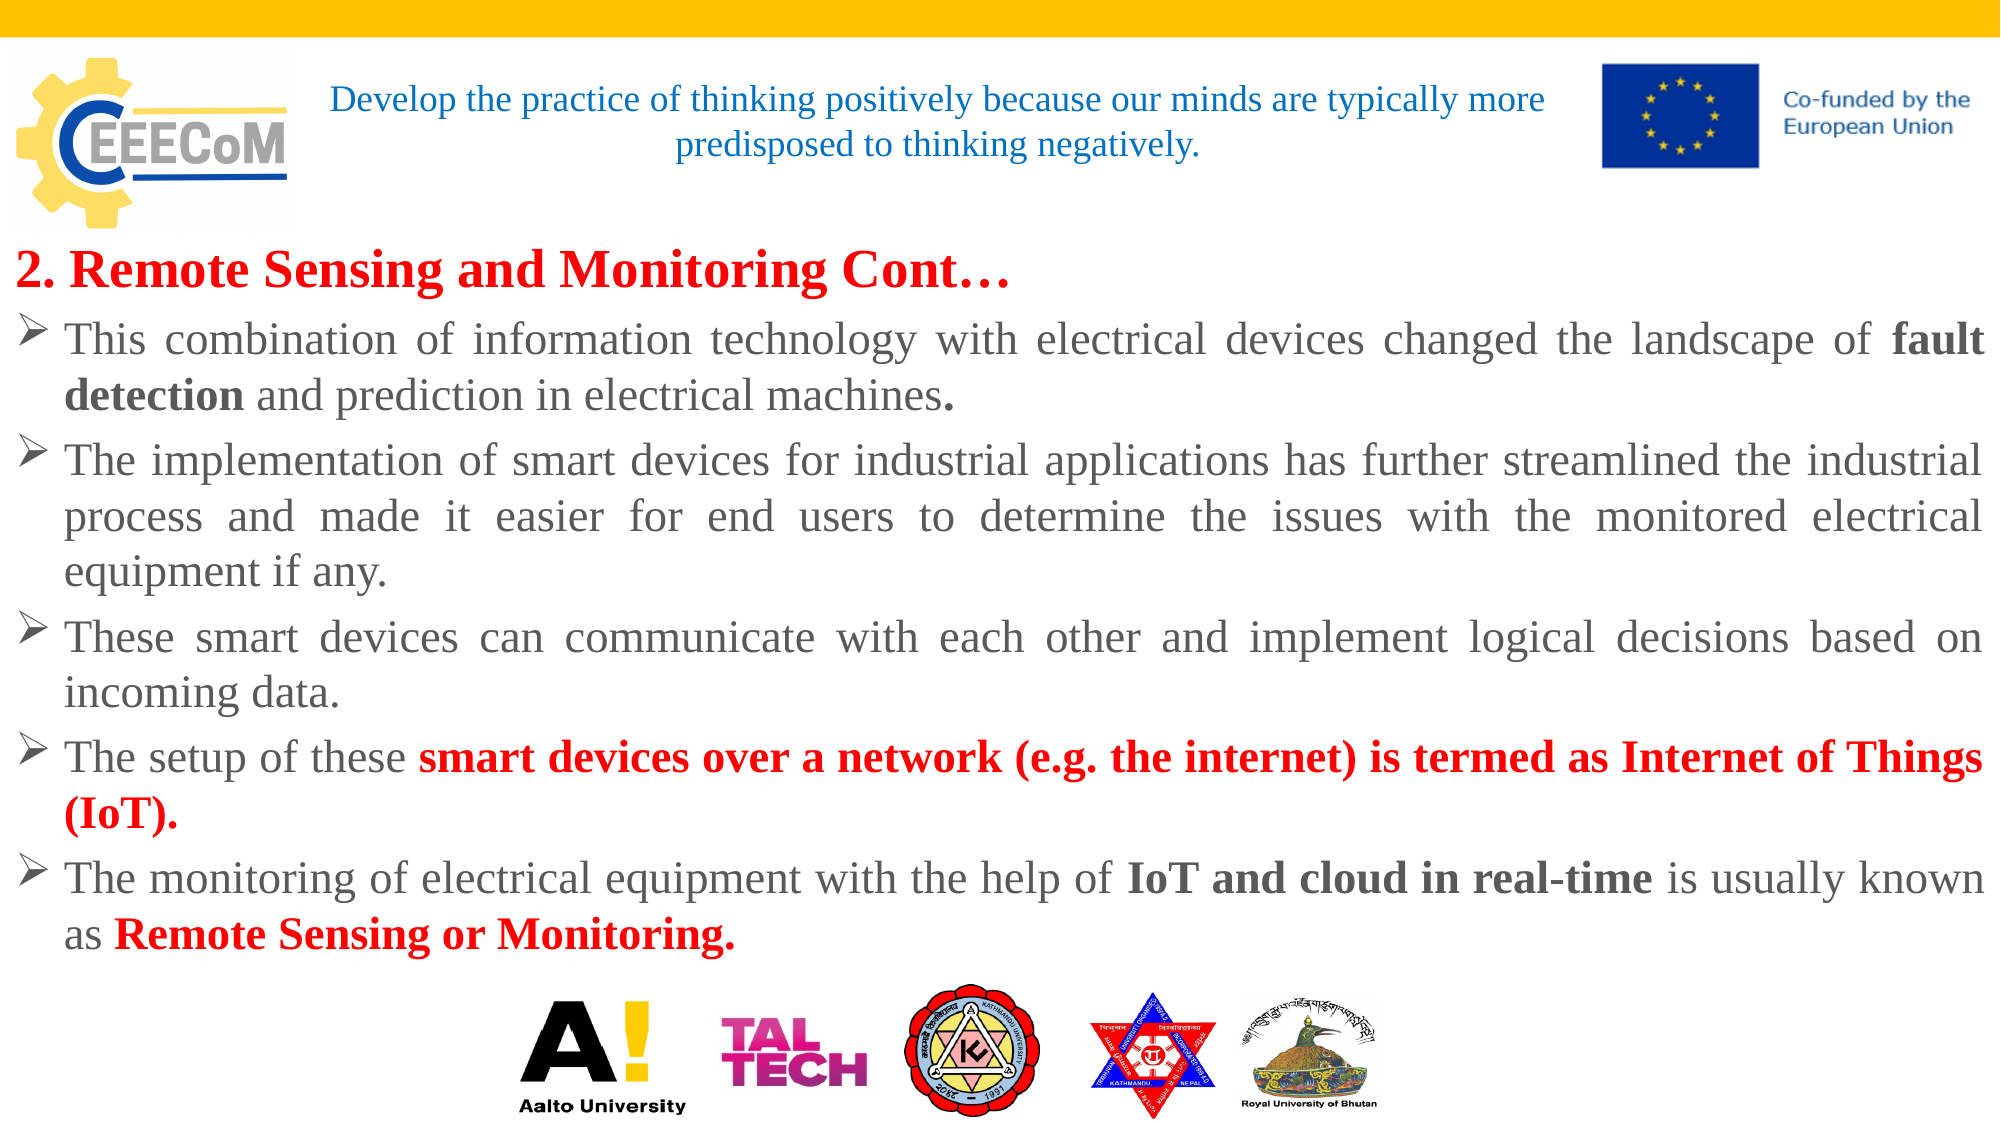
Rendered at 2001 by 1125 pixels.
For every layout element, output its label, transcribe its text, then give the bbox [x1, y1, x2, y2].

picture [1595, 46, 2000, 181]
list 2. Remote Sensing and Monitoring Cont… This combination of information technology with electrical devices changed the landscape of fault detection and prediction in electrical machines. The implementation of smart devices for industrial applications has further streamlined the industrial process and made it easier for end users to determine the issues with the monitored electrical equipment if any. These smart devices can communicate with each other and implement logical decisions based on incoming data. The setup of these smart devices over a network (e.g. the internet) is termed as Internet of Things (IoT). The monitoring of electrical equipment with the help of IoT and cloud in real-time is usually known as Remote Sensing or Monitoring. [0, 224, 2000, 975]
title Develop the practice of thinking positively because our minds are typically more predisposed to thinking negatively. [312, 37, 1565, 201]
picture [11, 50, 299, 224]
picture [512, 984, 1382, 1125]
